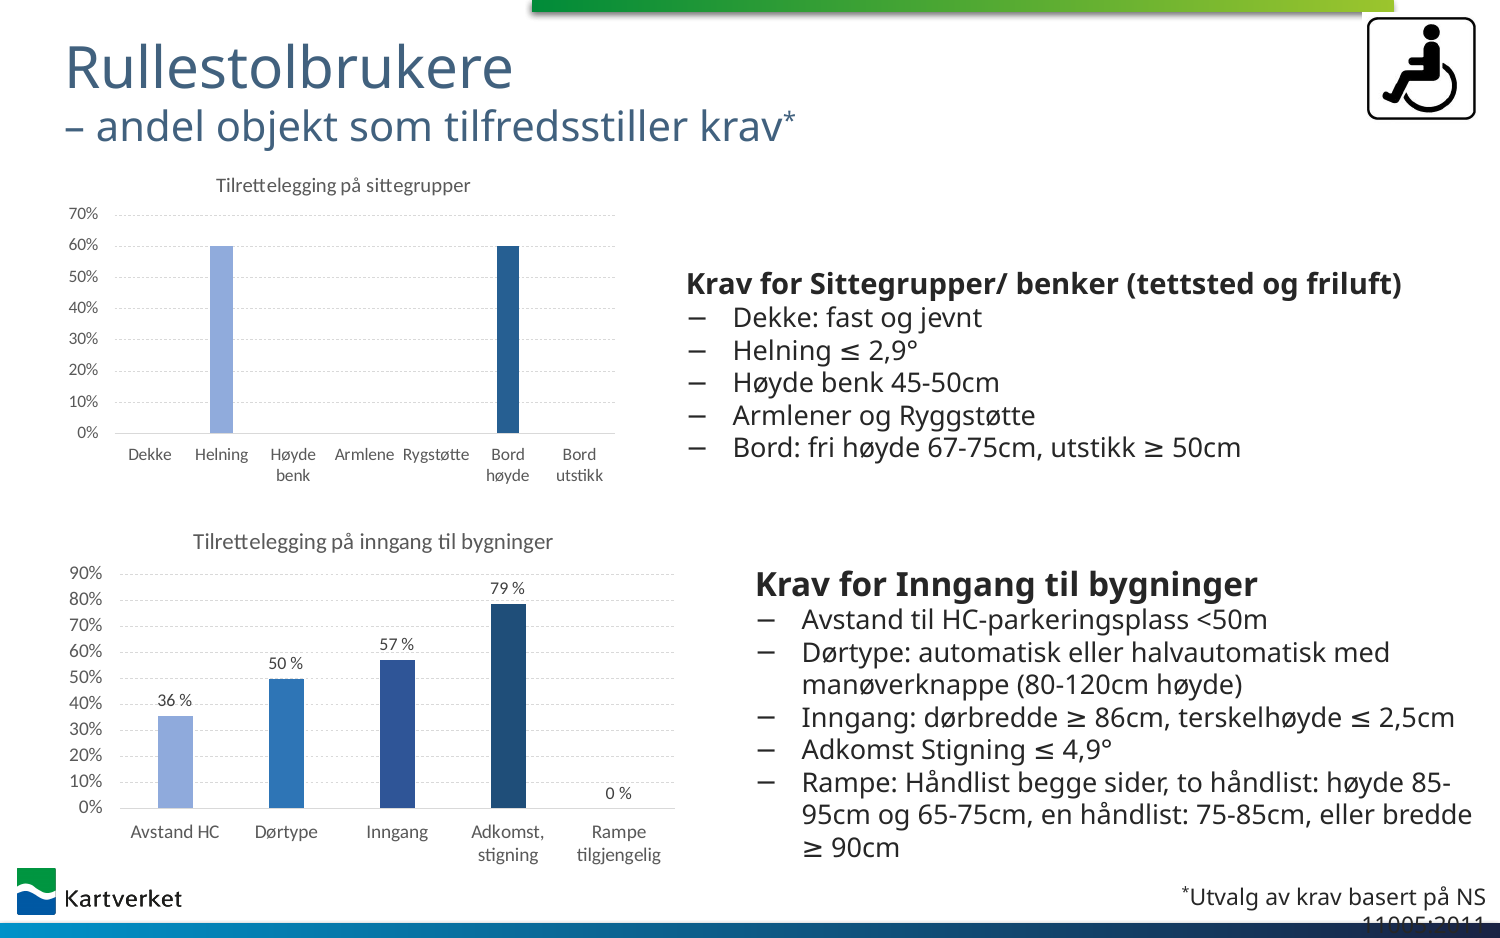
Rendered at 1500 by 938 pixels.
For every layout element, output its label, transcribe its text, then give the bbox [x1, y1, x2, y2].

text_box Krav for Sittegrupper/ benker (tettsted og friluft) Dekke: fast og jevnt Helning ≤ 2,9° Høyde benk 45-50cm Armlener og Ryggstøtte Bord: fri høyde 67-75cm, utstikk ≥ 50cm [670, 258, 1418, 471]
text_box *Utvalg av krav basert på NS 11005:2011 [1068, 873, 1500, 938]
picture [62, 166, 625, 492]
text_box Rullestolbrukere – andel objekt som tilfredsstiller krav* [49, 25, 1431, 158]
text_box Krav for Inngang til bygninger Avstand til HC-parkeringsplass <50m Dørtype: automatisk eller halvautomatisk med manøverknappe (80-120cm høyde) Inngang: dørbredde ≥ 86cm, terskelhøyde ≤ 2,5cm Adkomst Stigning ≤ 4,9° Rampe: Håndlist begge sider, to håndlist: høyde 85-95cm og 65-75cm, en håndlist: 75-85cm, eller bredde ≥ 90cm [740, 555, 1491, 870]
picture [62, 520, 685, 874]
picture [1362, 12, 1481, 126]
